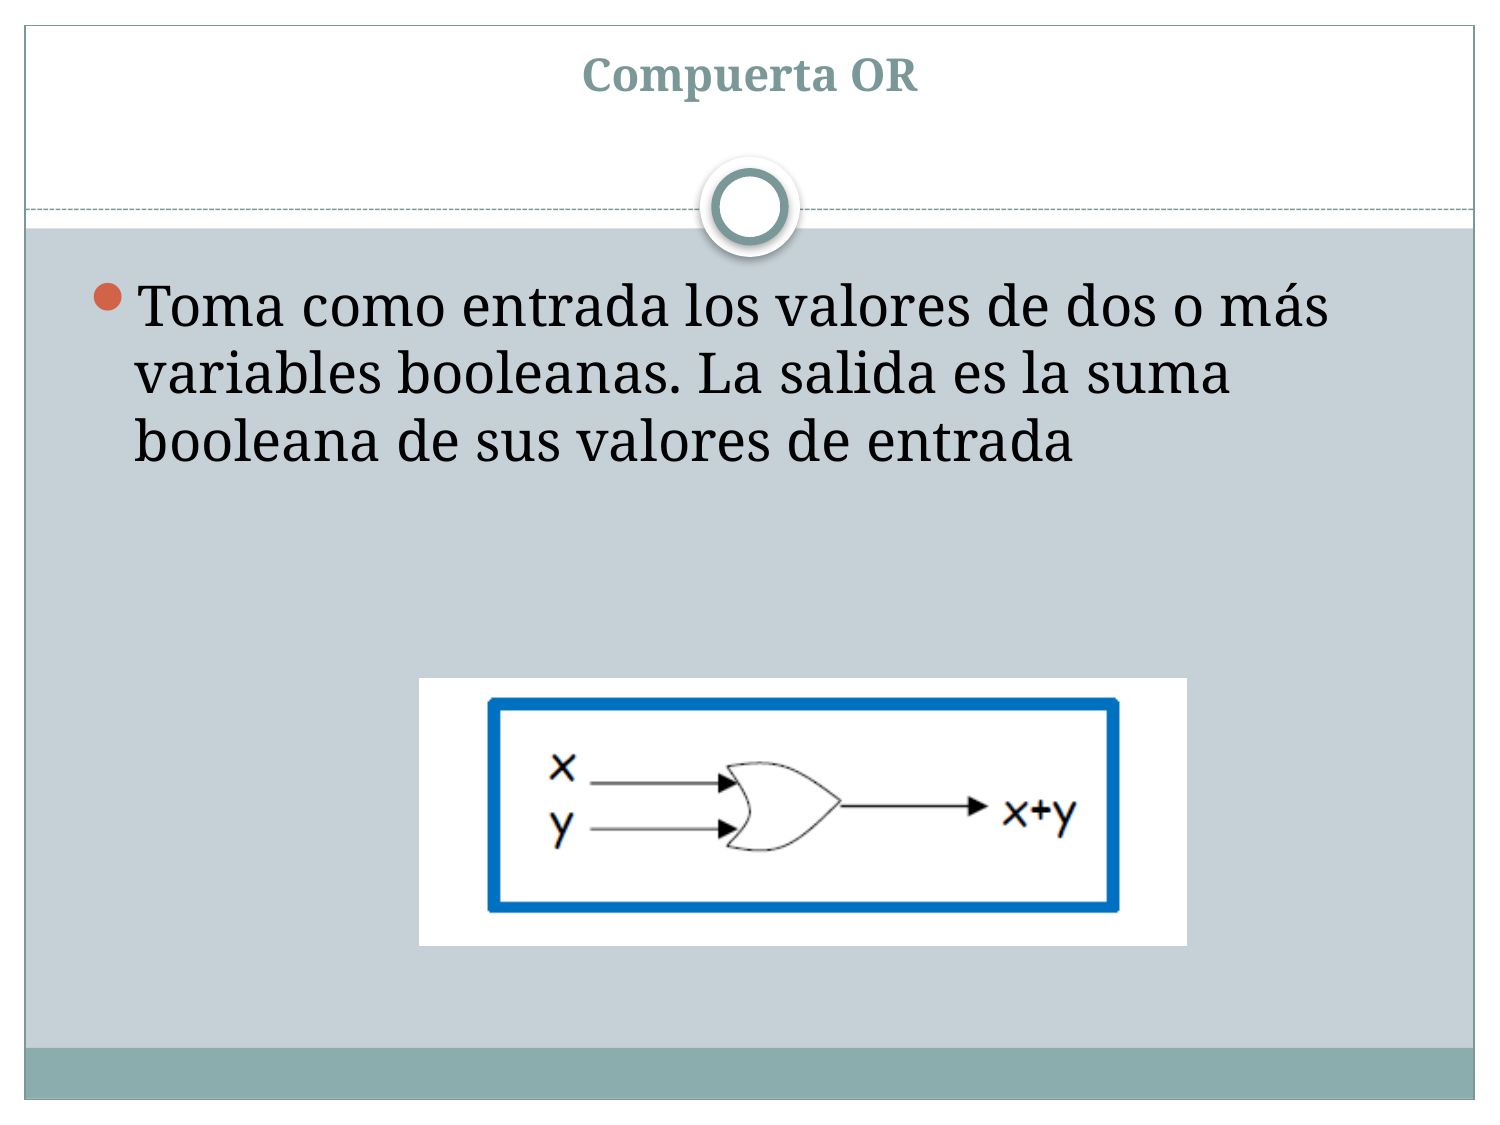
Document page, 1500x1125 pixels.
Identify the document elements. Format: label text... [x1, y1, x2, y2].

title Compuerta OR [49, 37, 1450, 162]
picture [418, 678, 1188, 946]
list Toma como entrada los valores de dos o más variables booleanas. La salida es la suma booleana de sus valores de entrada [75, 262, 1425, 622]
